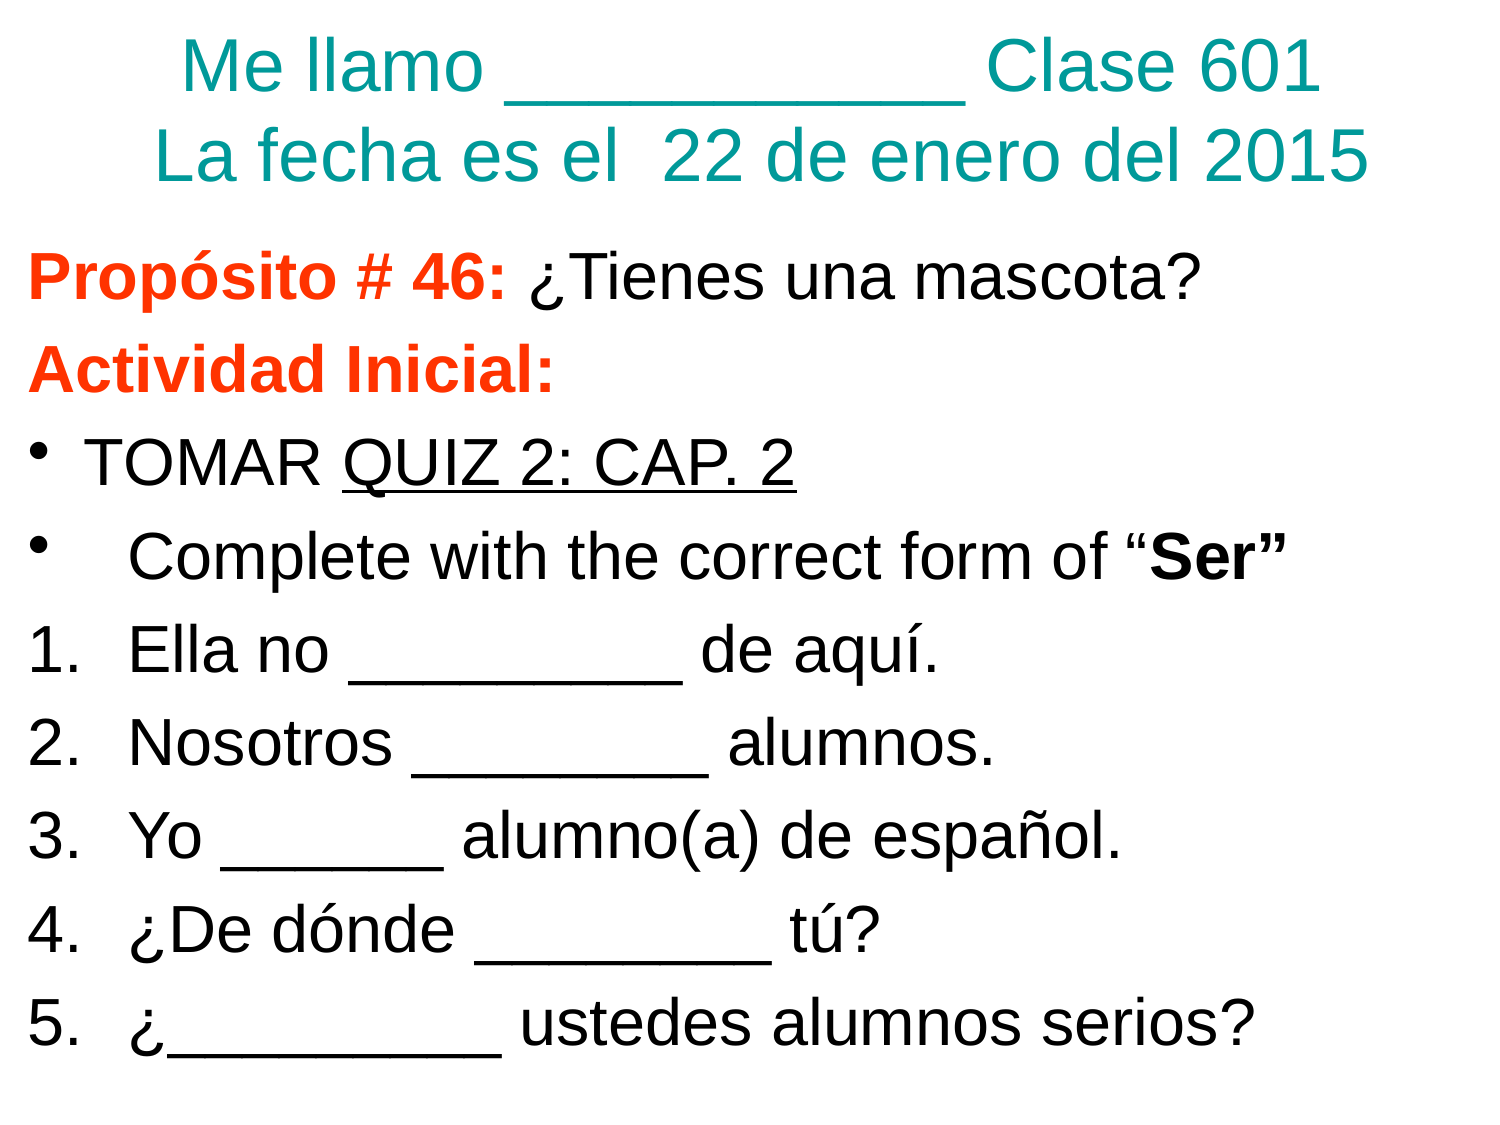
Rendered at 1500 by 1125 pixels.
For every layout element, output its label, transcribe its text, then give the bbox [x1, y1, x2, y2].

title Me llamo ___________ Clase 601 La fecha es el 22 de enero del 2015 [50, 12, 1475, 200]
list Propósito # 46: ¿Tienes una mascota? Actividad Inicial: TOMAR QUIZ 2: CAP. 2 Complete with the correct form of “Ser” Ella no _________ de aquí. Nosotros ________ alumnos. Yo ______ alumno(a) de español. ¿De dónde ________ tú? ¿_________ ustedes alumnos serios? [12, 224, 1500, 1088]
